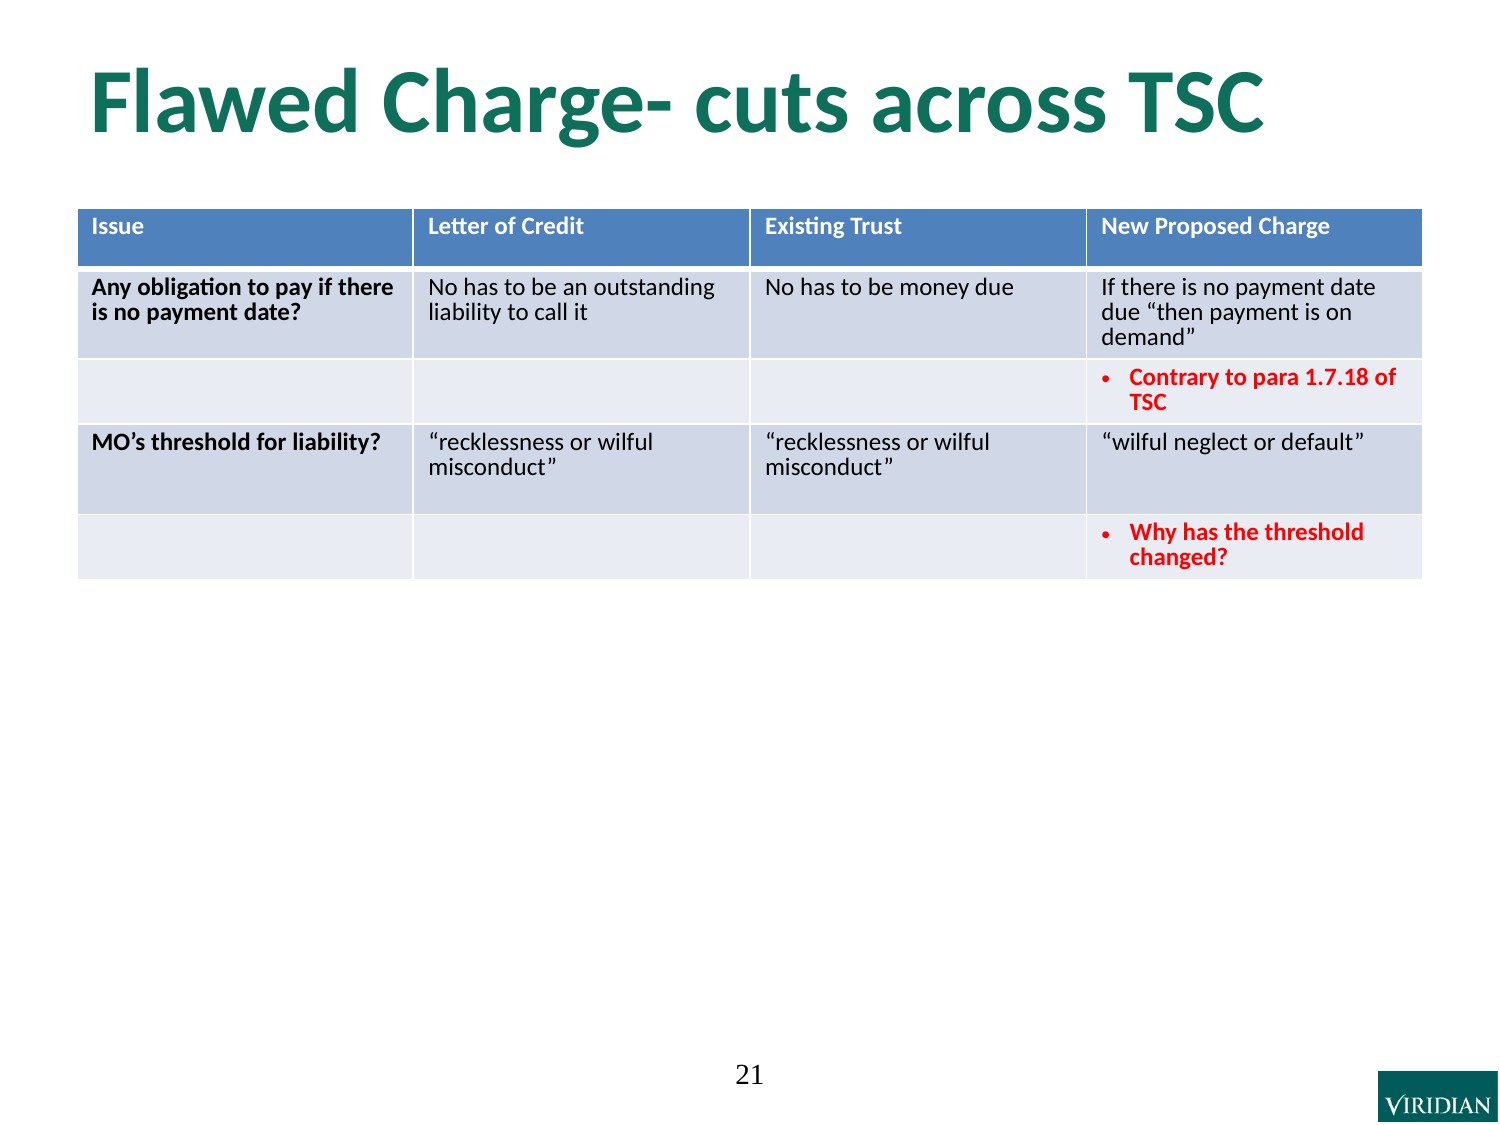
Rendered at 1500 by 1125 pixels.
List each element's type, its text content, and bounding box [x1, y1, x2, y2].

table_cell MO’s threshold for liability? [78, 425, 412, 514]
table_header Letter of Credit [414, 209, 749, 266]
table_cell [414, 515, 749, 579]
title Flawed Charge- cuts across TSC [75, 2, 1425, 190]
table_cell Contrary to para 1.7.18 of TSC [1087, 360, 1422, 423]
table_cell “recklessness or wilful misconduct” [751, 425, 1086, 514]
table_cell “wilful neglect or default” [1087, 425, 1422, 514]
table_cell Any obligation to pay if there is no payment date? [78, 272, 412, 358]
table_header Existing Trust [751, 209, 1086, 266]
table_header New Proposed Charge [1087, 209, 1422, 266]
table_cell [751, 515, 1086, 579]
table_header Issue [78, 209, 412, 266]
table_cell [414, 360, 749, 423]
table_cell No has to be an outstanding liability to call it [414, 272, 749, 358]
table_cell [751, 360, 1086, 423]
table_cell “recklessness or wilful misconduct” [414, 425, 749, 514]
table_cell If there is no payment date due “then payment is on demand” [1087, 272, 1422, 358]
picture [1375, 1068, 1500, 1125]
table_cell [78, 515, 412, 579]
table_cell Why has the threshold changed? [1087, 515, 1422, 579]
table_cell No has to be money due [751, 272, 1086, 358]
footer 21 [512, 1042, 988, 1103]
table_cell [78, 360, 412, 423]
